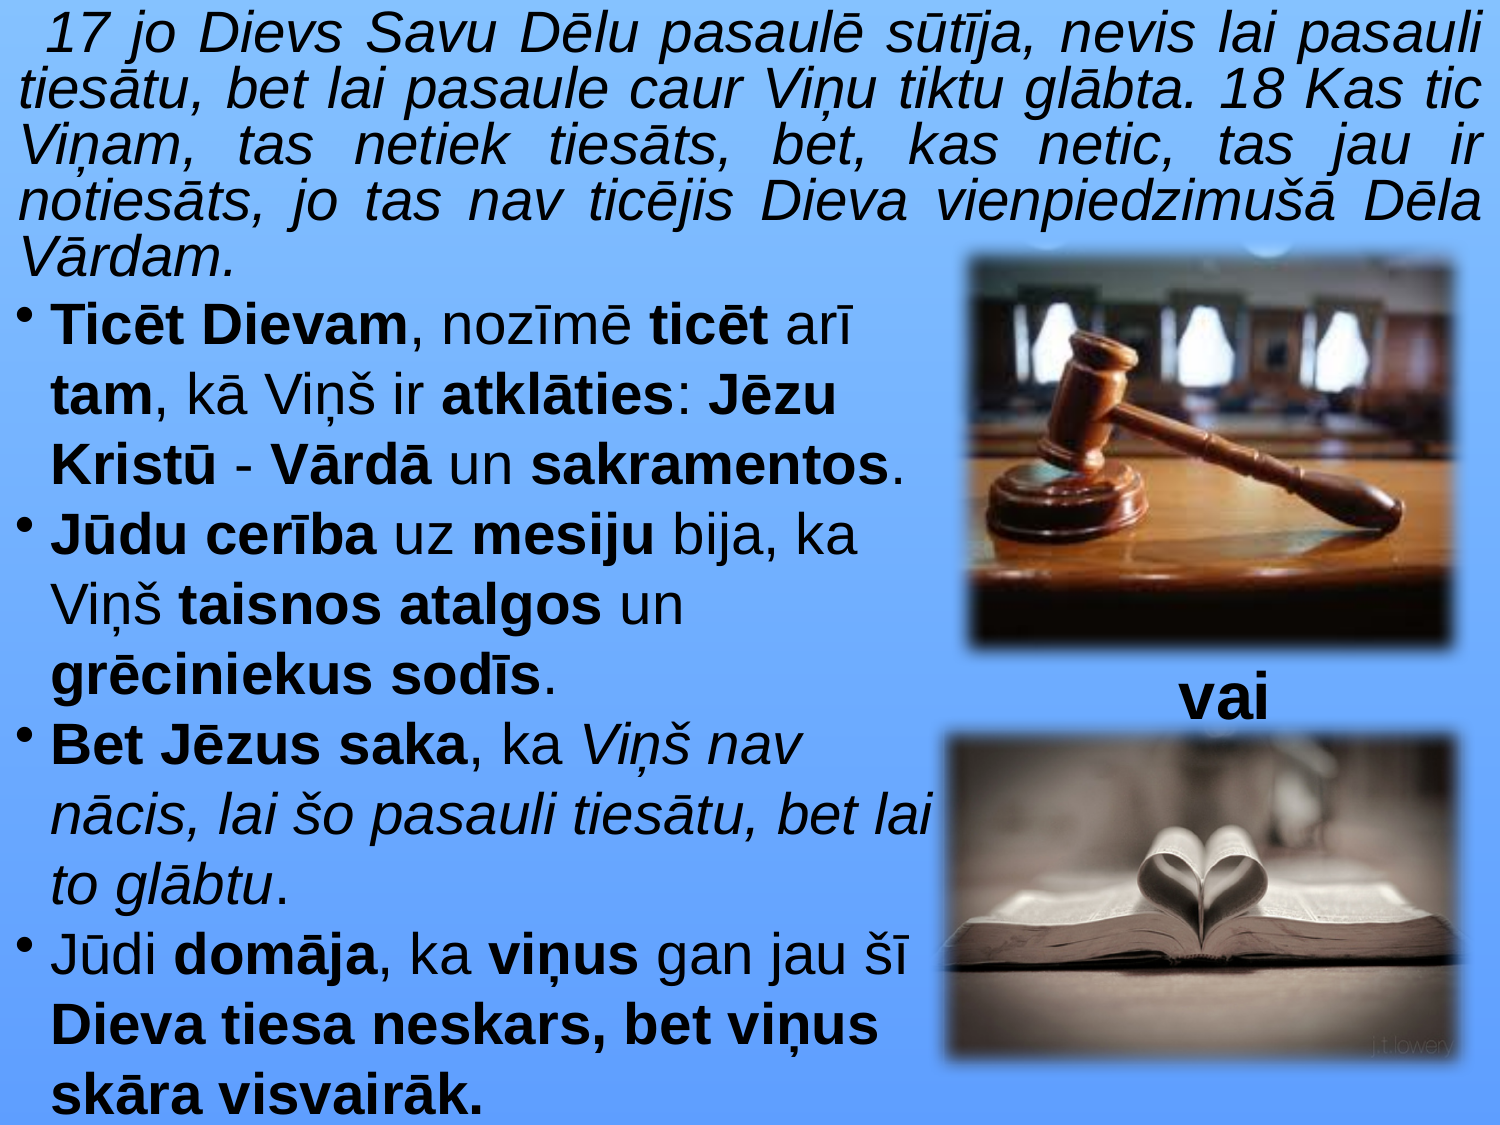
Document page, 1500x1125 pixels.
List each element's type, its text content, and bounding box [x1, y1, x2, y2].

text_box Ticēt Dievam, nozīmē ticēt arī tam, kā Viņš ir atklāties: Jēzu Kristū - Vārdā un sakramentos. Jūdu cerība uz mesiju bija, ka Viņš taisnos atalgos un grēciniekus sodīs. Bet Jēzus saka, ka Viņš nav nācis, lai šo pasauli tiesātu, bet lai to glābtu. Jūdi domāja, ka viņus gan jau šī Dieva tiesa neskars, bet viņus skāra visvairāk. [0, 278, 975, 1125]
list 17 jo Dievs Savu Dēlu pasaulē sūtīja, nevis lai pasauli tiesātu, bet lai pasaule caur Viņu tiktu glābta. 18 Kas tic Viņam, tas netiek tiesāts, bet, kas netic, tas jau ir notiesāts, jo tas nav ticējis Dieva vienpiedzimušā Dēla Vārdam. [0, 0, 1500, 173]
picture [926, 715, 1476, 1079]
text_box vai [1164, 676, 1287, 714]
picture [950, 237, 1471, 668]
